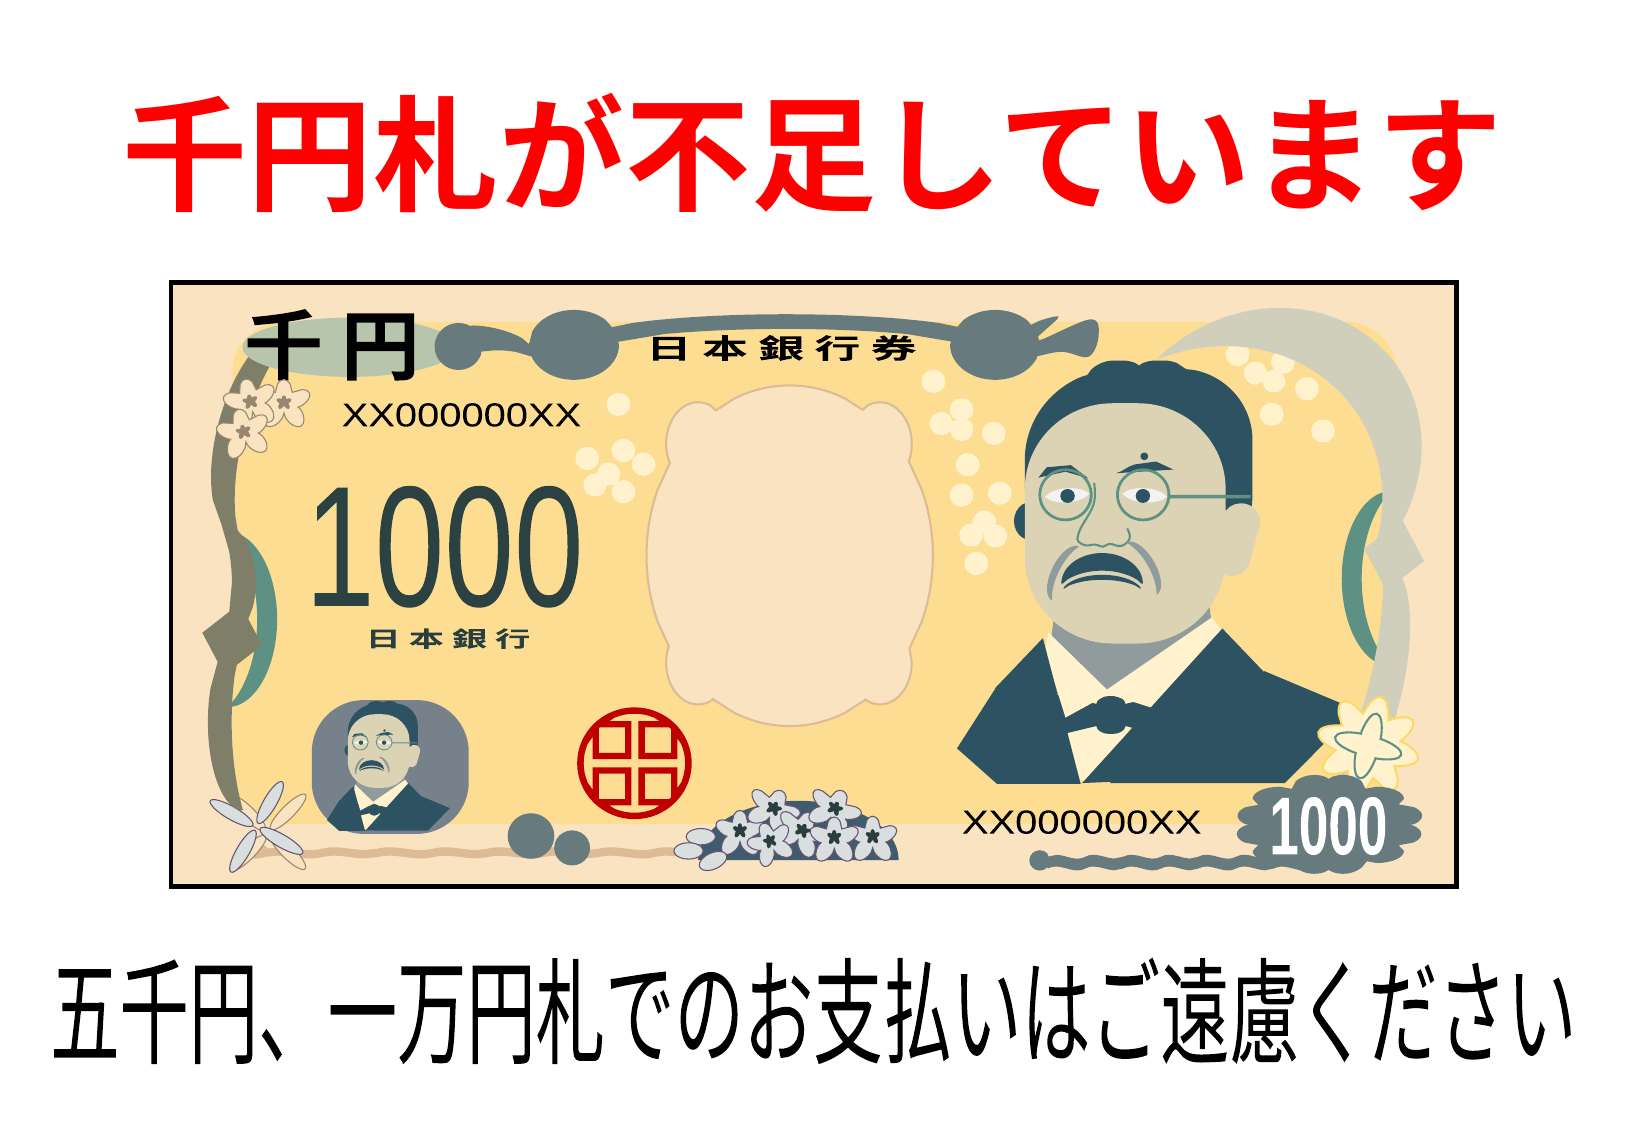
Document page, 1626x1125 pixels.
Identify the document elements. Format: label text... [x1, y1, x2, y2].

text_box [170, 282, 1457, 887]
text_box 千円札が不足しています [18, 69, 1608, 235]
